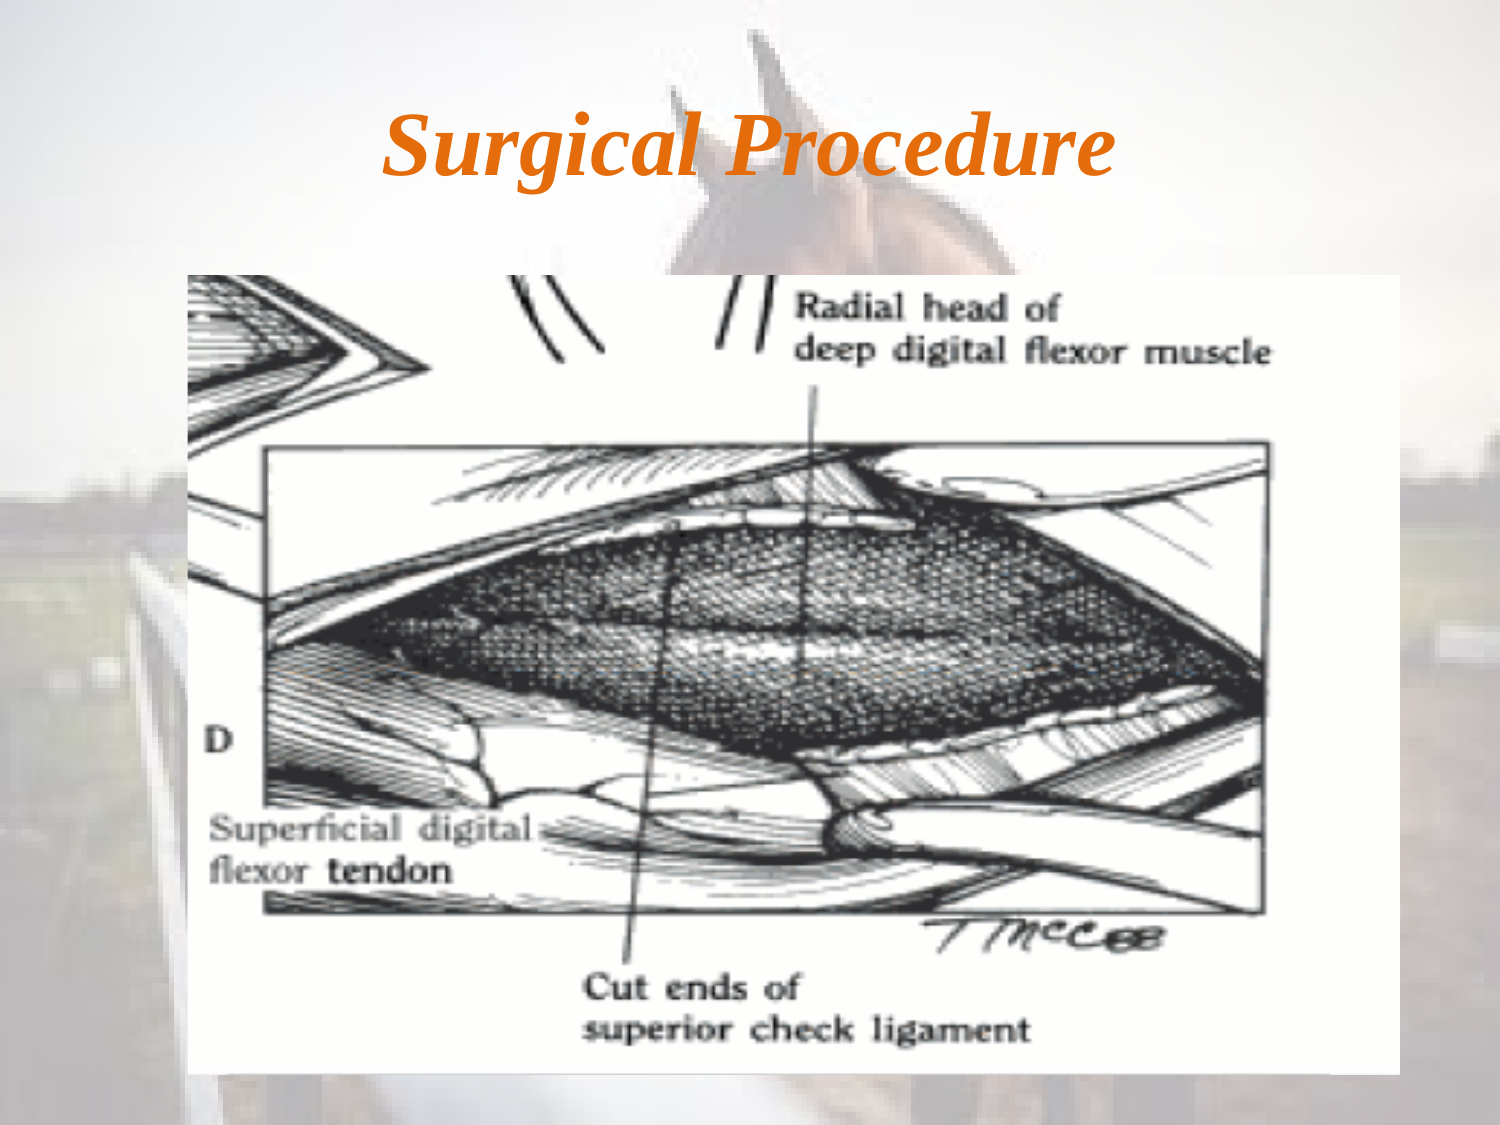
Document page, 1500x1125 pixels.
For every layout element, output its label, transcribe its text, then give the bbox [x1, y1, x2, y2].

title Surgical Procedure [75, 45, 1425, 233]
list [187, 274, 1401, 1076]
